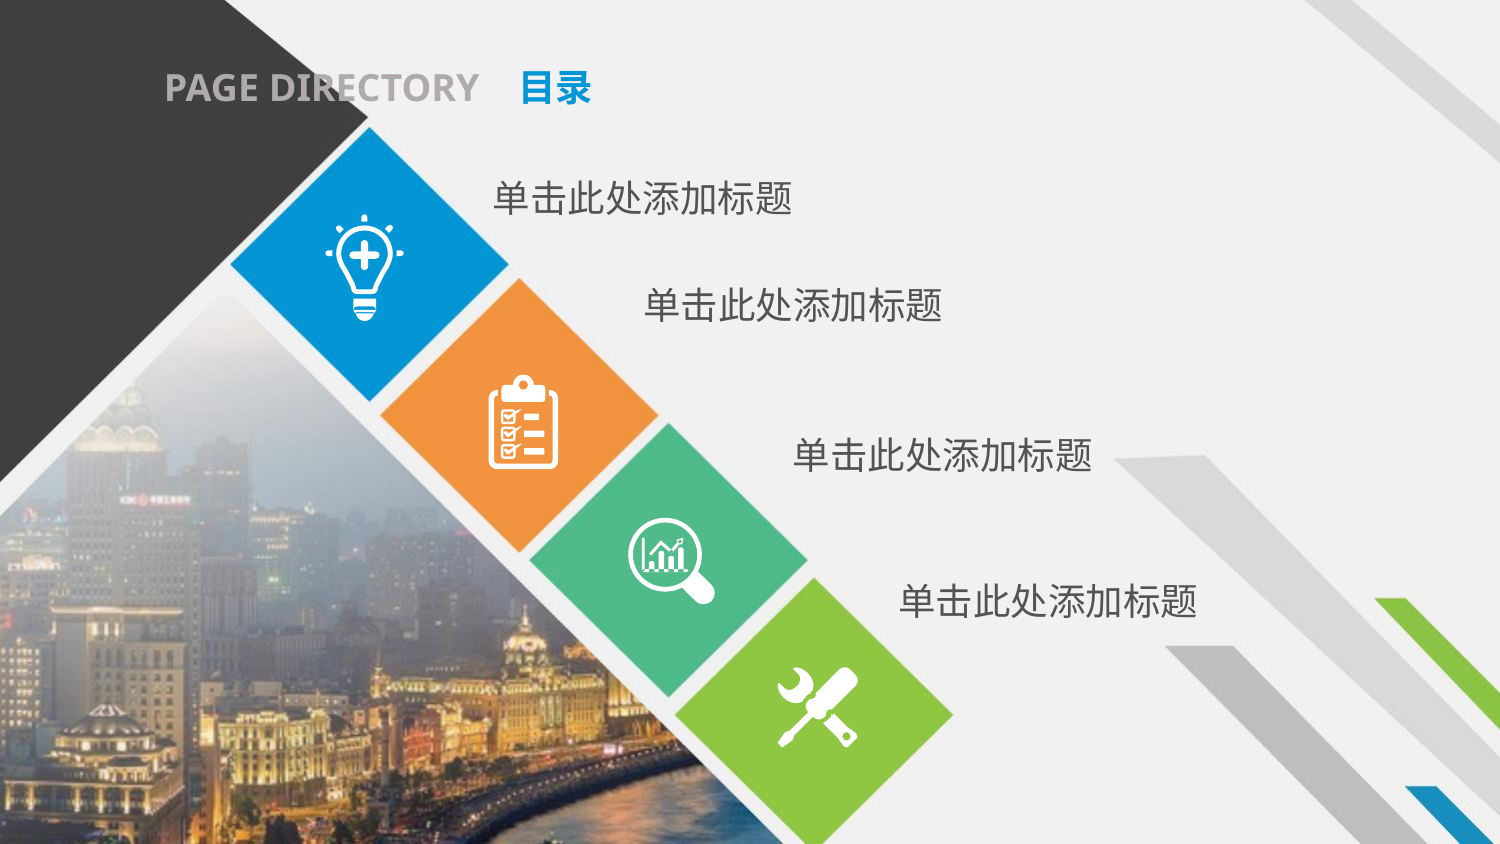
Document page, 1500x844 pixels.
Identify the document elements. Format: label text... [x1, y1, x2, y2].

text_box 单击此处添加标题 [777, 411, 1241, 498]
text_box PAGE DIRECTORY 目录 [149, 56, 609, 116]
text_box 单击此处添加标题 [477, 154, 941, 241]
text_box [336, 225, 393, 295]
text_box [501, 374, 546, 402]
text_box [384, 224, 393, 233]
text_box [361, 214, 368, 222]
text_box [396, 250, 404, 257]
text_box [353, 298, 377, 322]
text_box [325, 250, 333, 257]
text_box [335, 225, 344, 234]
text_box 单击此处添加标题 [883, 557, 1346, 644]
text_box [777, 667, 858, 748]
picture [0, 0, 1500, 844]
text_box [628, 517, 715, 605]
text_box 单击此处添加标题 [628, 261, 1091, 348]
text_box [488, 389, 559, 470]
